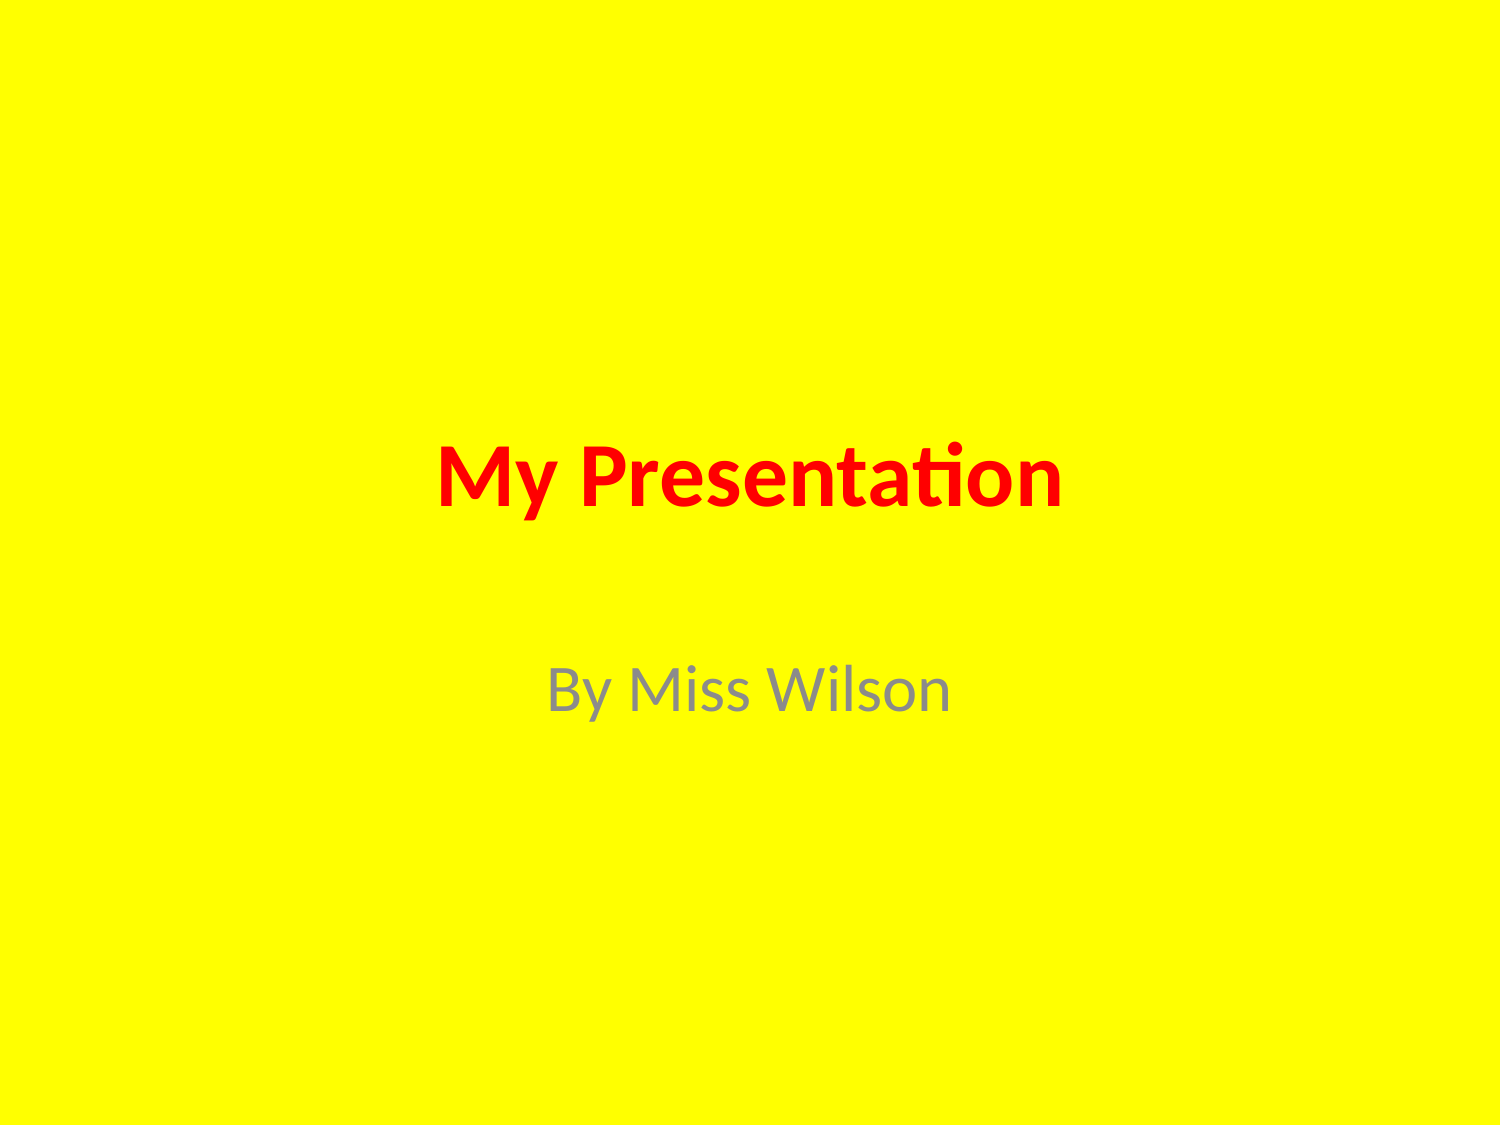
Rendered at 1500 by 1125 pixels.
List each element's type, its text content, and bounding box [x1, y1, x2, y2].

subtitle By Miss Wilson [225, 637, 1275, 925]
title My Presentation [112, 349, 1388, 591]
